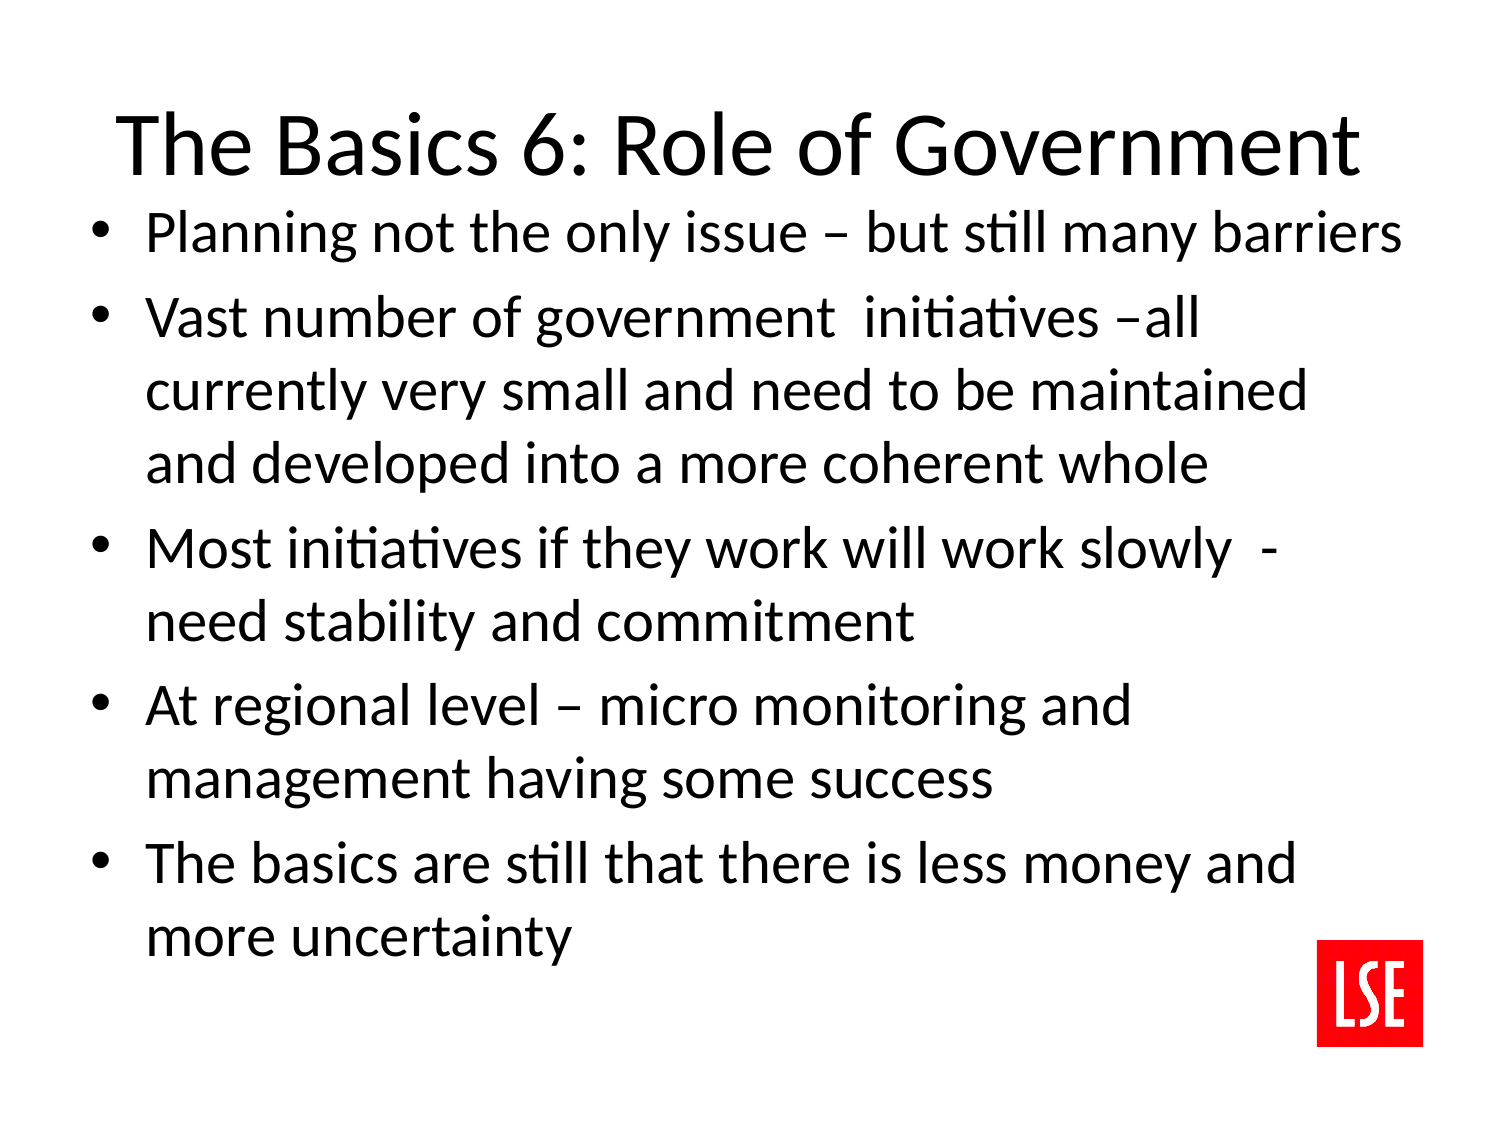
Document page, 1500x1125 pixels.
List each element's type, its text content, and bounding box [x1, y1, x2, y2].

title The Basics 6: Role of Government [75, 45, 1425, 184]
list Planning not the only issue – but still many barriers Vast number of government initiatives –all currently very small and need to be maintained and developed into a more coherent whole Most initiatives if they work will work slowly - need stability and commitment At regional level – micro monitoring and management having some success The basics are still that there is less money and more uncertainty [75, 184, 1425, 1005]
picture [1316, 940, 1424, 1047]
